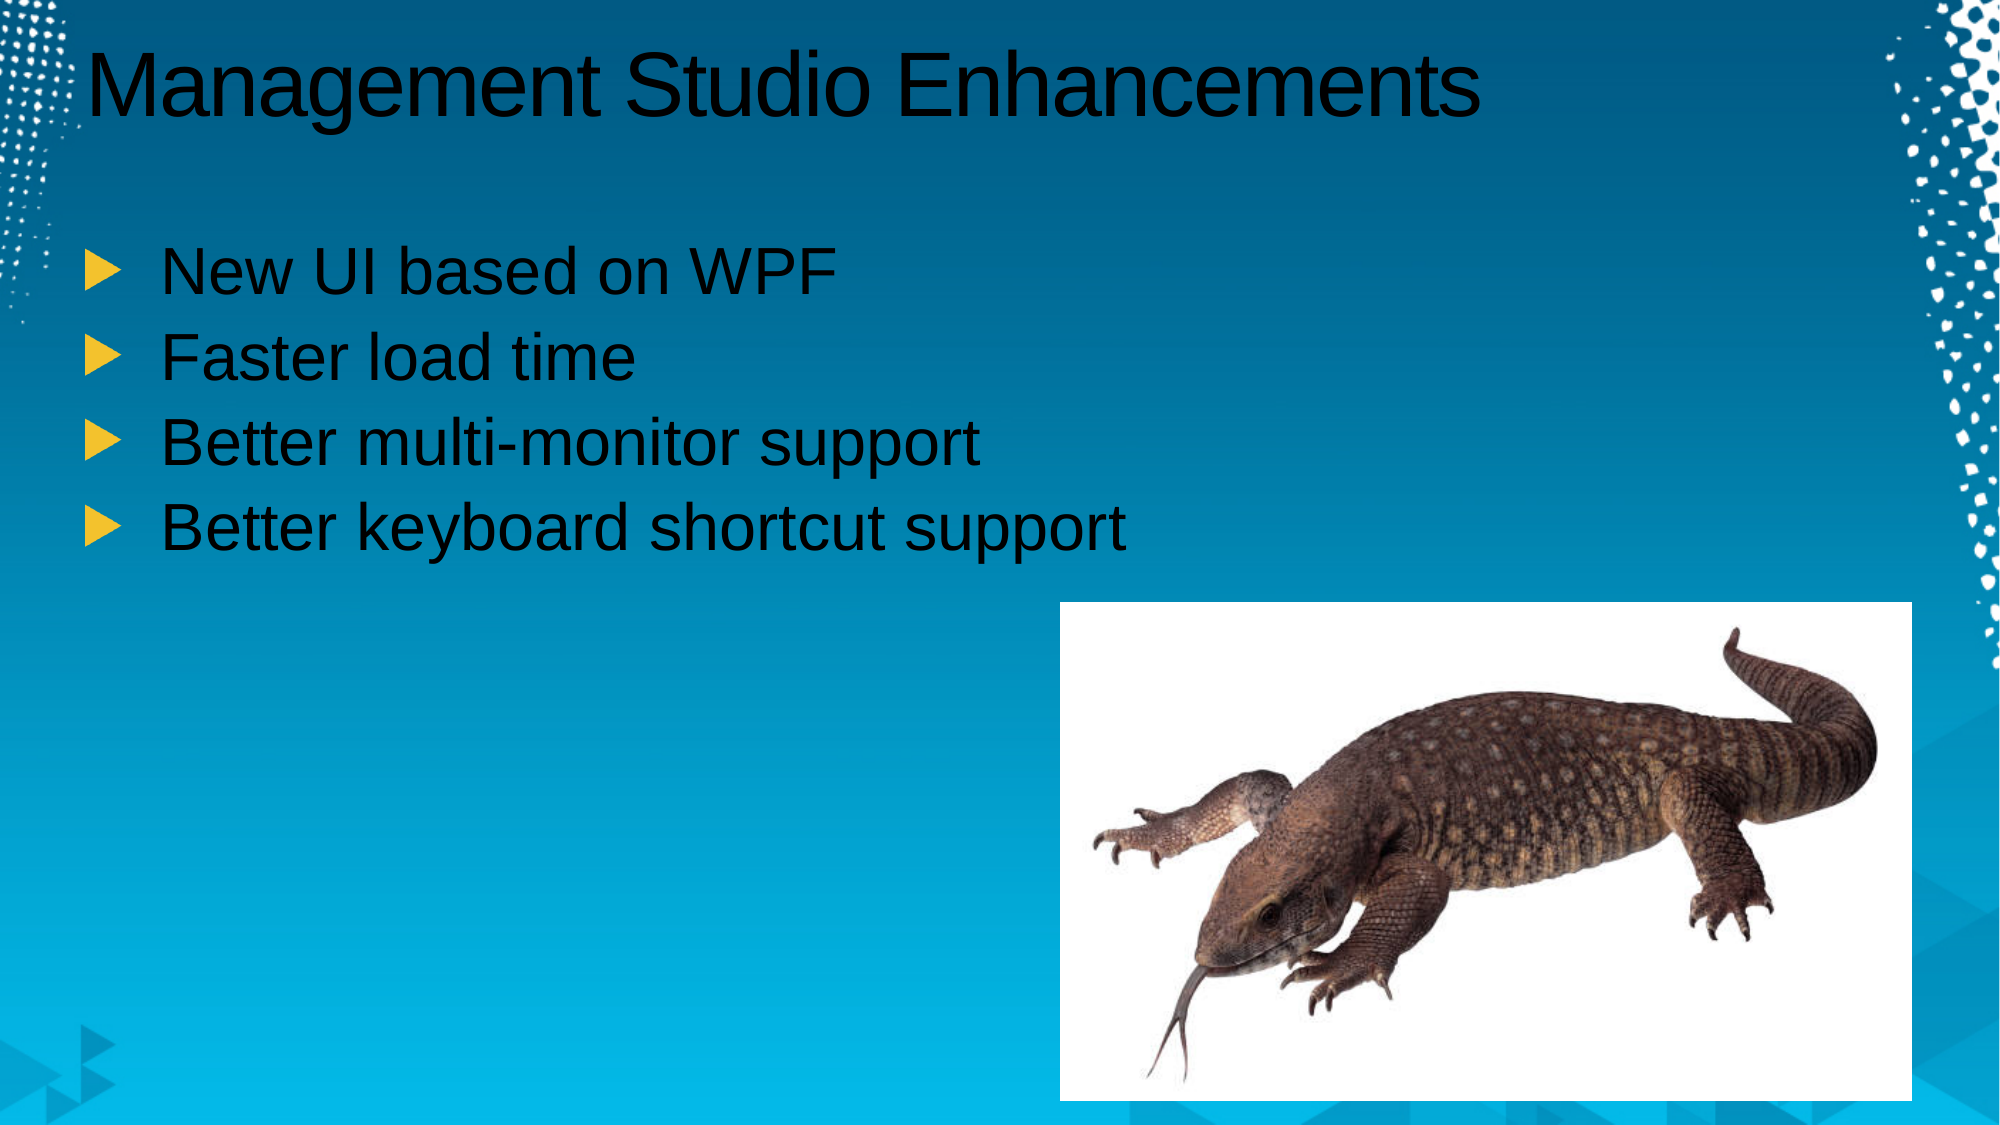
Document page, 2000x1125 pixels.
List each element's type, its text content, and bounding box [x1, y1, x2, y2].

picture [1963, 334, 1973, 339]
picture [35, 88, 42, 95]
picture [2, 25, 8, 33]
picture [33, 117, 40, 124]
picture [1970, 176, 1982, 188]
picture [1958, 201, 1968, 206]
picture [86, 506, 119, 545]
picture [1975, 542, 1987, 558]
picture [44, 45, 49, 53]
picture [56, 48, 63, 55]
picture [27, 57, 34, 66]
picture [1939, 190, 1948, 195]
picture [1992, 656, 2000, 669]
picture [1932, 107, 1940, 114]
picture [1919, 226, 1928, 238]
picture [1956, 251, 1966, 256]
picture [1985, 628, 1994, 637]
picture [1991, 604, 2000, 621]
picture [1971, 412, 1979, 424]
picture [86, 420, 119, 459]
picture [1980, 445, 1988, 454]
picture [1941, 85, 1954, 96]
picture [1916, 177, 1928, 186]
picture [44, 31, 52, 39]
picture [1960, 148, 1973, 158]
picture [1908, 145, 1918, 157]
picture [1991, 426, 2000, 433]
picture [1975, 260, 1987, 271]
picture [48, 2, 56, 9]
picture [1947, 221, 1957, 225]
picture [1984, 525, 1996, 536]
picture [1061, 603, 1911, 1100]
picture [1930, 155, 1938, 167]
picture [1945, 271, 1954, 277]
picture [1928, 209, 1935, 216]
picture [1935, 340, 1945, 349]
picture [1950, 351, 1962, 361]
picture [1960, 484, 1968, 491]
picture [1950, 398, 1960, 414]
picture [1965, 464, 1979, 475]
list New UI based on WPF Faster load time Better multi-monitor support Better keyboard shortcut support [85, 237, 1914, 666]
picture [1936, 3, 1948, 14]
picture [1955, 301, 1965, 308]
picture [86, 250, 119, 289]
picture [46, 17, 54, 24]
picture [1973, 362, 1981, 372]
picture [1994, 268, 2000, 283]
picture [86, 335, 119, 374]
picture [1992, 556, 2000, 571]
picture [1943, 370, 1953, 383]
picture [1967, 514, 1977, 527]
picture [17, 129, 23, 136]
picture [1981, 575, 1996, 590]
picture [1950, 168, 1959, 178]
picture [1975, 493, 1987, 507]
picture [1963, 382, 1970, 392]
picture [31, 15, 39, 23]
title Management Studio Enhancements [85, 37, 1914, 138]
picture [1982, 393, 1990, 403]
picture [24, 73, 32, 78]
picture [17, 27, 23, 34]
picture [30, 28, 38, 37]
picture [1950, 0, 2000, 253]
picture [1941, 135, 1949, 147]
picture [1931, 287, 1944, 302]
picture [1967, 231, 1976, 239]
picture [28, 43, 35, 53]
picture [33, 0, 42, 8]
picture [1945, 31, 1957, 47]
picture [1983, 291, 1995, 299]
picture [19, 0, 29, 6]
picture [58, 33, 65, 41]
picture [1975, 311, 1983, 319]
picture [1952, 118, 1963, 128]
picture [1956, 429, 1970, 446]
picture [11, 70, 17, 78]
picture [38, 74, 45, 80]
picture [11, 55, 18, 63]
picture [1966, 281, 1974, 291]
picture [1936, 240, 1946, 245]
picture [1994, 323, 2000, 330]
picture [1941, 320, 1953, 331]
picture [13, 41, 21, 48]
picture [1994, 373, 2000, 383]
picture [1984, 342, 1993, 352]
picture [34, 102, 42, 111]
picture [1988, 476, 1997, 485]
picture [1927, 257, 1935, 271]
